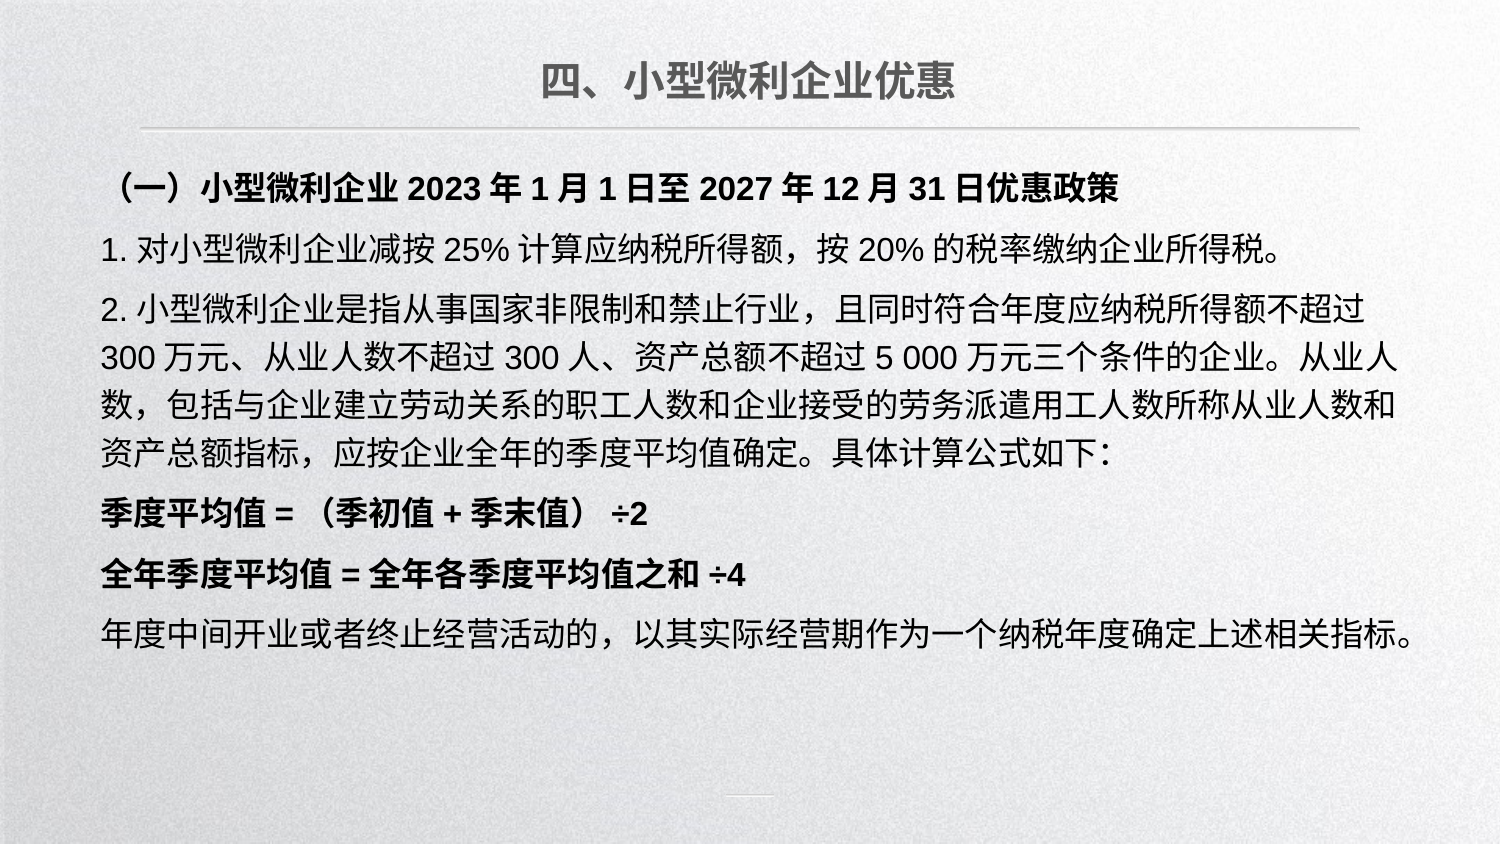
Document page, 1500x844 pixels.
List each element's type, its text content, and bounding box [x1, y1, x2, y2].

picture [0, 0, 1500, 844]
text_box 四、小型微利企业优惠 [459, 49, 1038, 111]
text_box （一）小型微利企业2023年1月1日至2027年12月31日优惠政策 1.对小型微利企业减按25%计算应纳税所得额，按20%的税率缴纳企业所得税。 2.小型微利企业是指从事国家非限制和禁止行业，且同时符合年度应纳税所得额不超过300万元、从业人数不超过300人、资产总额不超过5 000万元三个条件的企业。从业人数，包括与企业建立劳动关系的职工人数和企业接受的劳务派遣用工人数所称从业人数和资产总额指标，应按企业全年的季度平均值确定。具体计算公式如下： 季度平均值=（季初值+季末值）÷2 全年季度平均值=全年各季度平均值之和÷4 年度中间开业或者终止经营活动的，以其实际经营期作为一个纳税年度确定上述相关指标。 [100, 159, 1400, 654]
